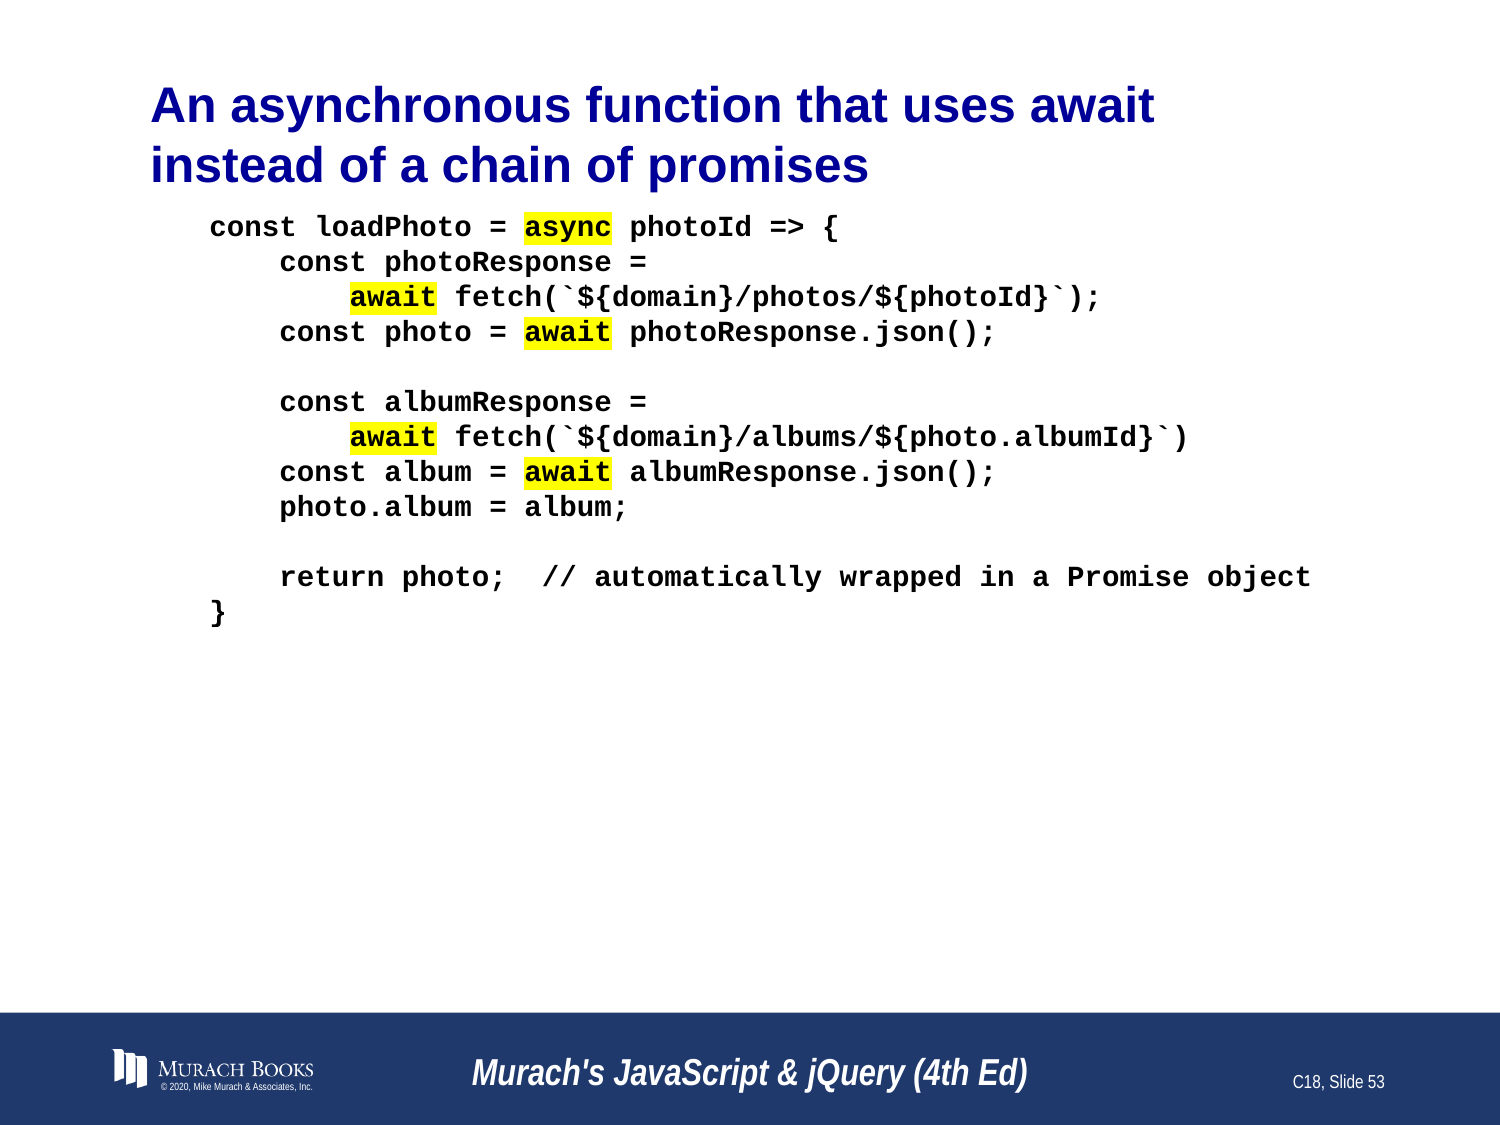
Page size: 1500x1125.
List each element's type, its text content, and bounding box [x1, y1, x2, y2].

footer © 2020, Mike Murach & Associates, Inc. [12, 1025, 463, 1100]
slide_number Murach's JavaScript & jQuery (4th Ed) [463, 1025, 1050, 1100]
slide_number C18, Slide 53 [1087, 1025, 1400, 1100]
title An asynchronous function that uses await instead of a chain of promises [150, 72, 1350, 194]
list const loadPhoto = async photoId => { const photoResponse = await fetch(`${domain}/photos/${photoId}`); const photo = await photoResponse.json(); const albumResponse = await fetch(`${domain}/albums/${photo.albumId}`) const album = await albumResponse.json(); photo.album = album; return photo; // automatically wrapped in a Promise object } [137, 200, 1350, 1000]
